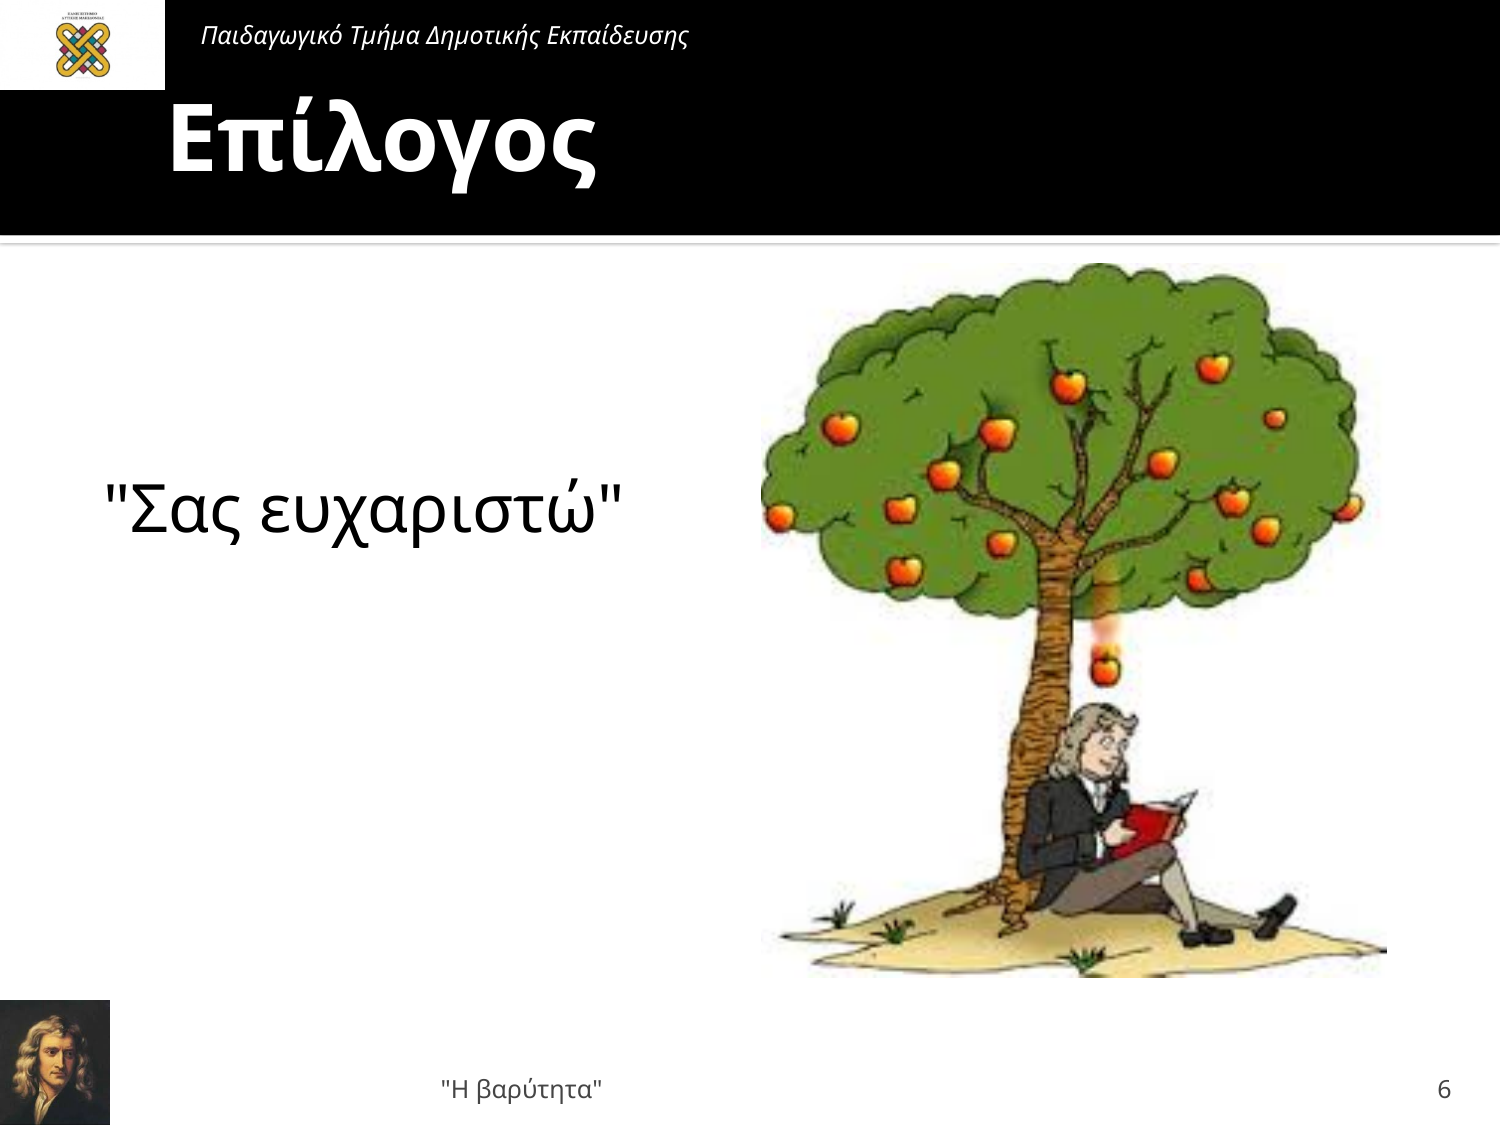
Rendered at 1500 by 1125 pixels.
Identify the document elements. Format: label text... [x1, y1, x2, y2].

picture [0, 1000, 110, 1125]
title Επίλογος [150, 30, 1500, 237]
picture [0, 0, 165, 90]
picture [761, 263, 1387, 978]
list "Σας ευχαριστώ" [75, 291, 1425, 1050]
footer "Η βαρύτητα" [433, 1062, 1337, 1108]
slide_number 6 [1345, 1062, 1467, 1108]
